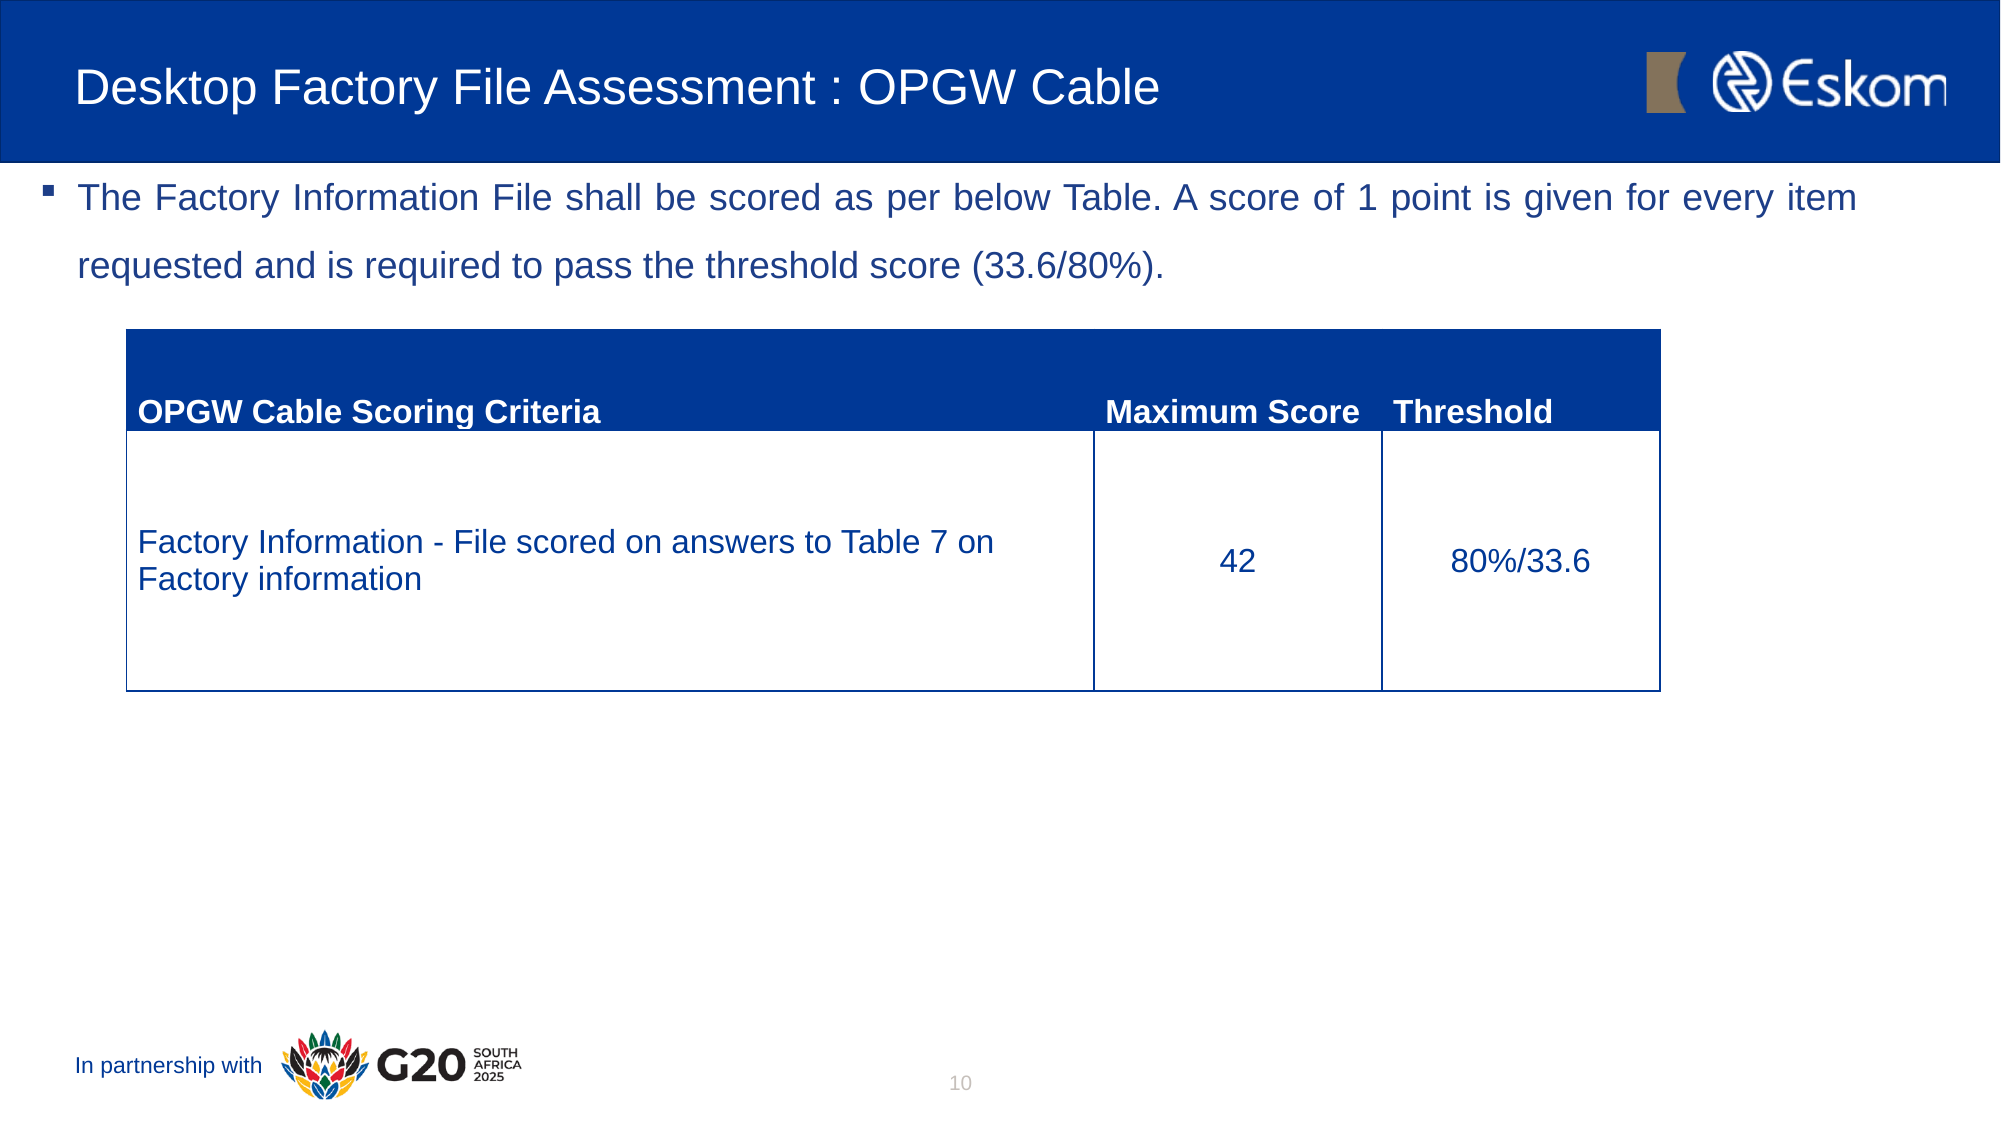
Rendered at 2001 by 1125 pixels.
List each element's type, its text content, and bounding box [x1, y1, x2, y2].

slide_number [99, 1058, 481, 1103]
table_cell 42 [1095, 431, 1381, 690]
slide_number 10 [858, 1058, 1063, 1103]
table_header Maximum Score [1095, 330, 1381, 429]
table_header OPGW Cable Scoring Criteria [127, 330, 1093, 429]
table_cell 80%/33.6 [1383, 431, 1659, 690]
table_header Threshold [1383, 330, 1659, 429]
title Desktop Factory File Assessment : OPGW Cable [59, 33, 1620, 143]
list The Factory Information File shall be scored as per below Table. A score of 1 point is given for every item requested and is required to pass the threshold score (33.6/80%). [24, 143, 1874, 1020]
table_cell Factory Information - File scored on answers to Table 7 on Factory information [127, 431, 1093, 690]
picture [280, 1029, 526, 1100]
